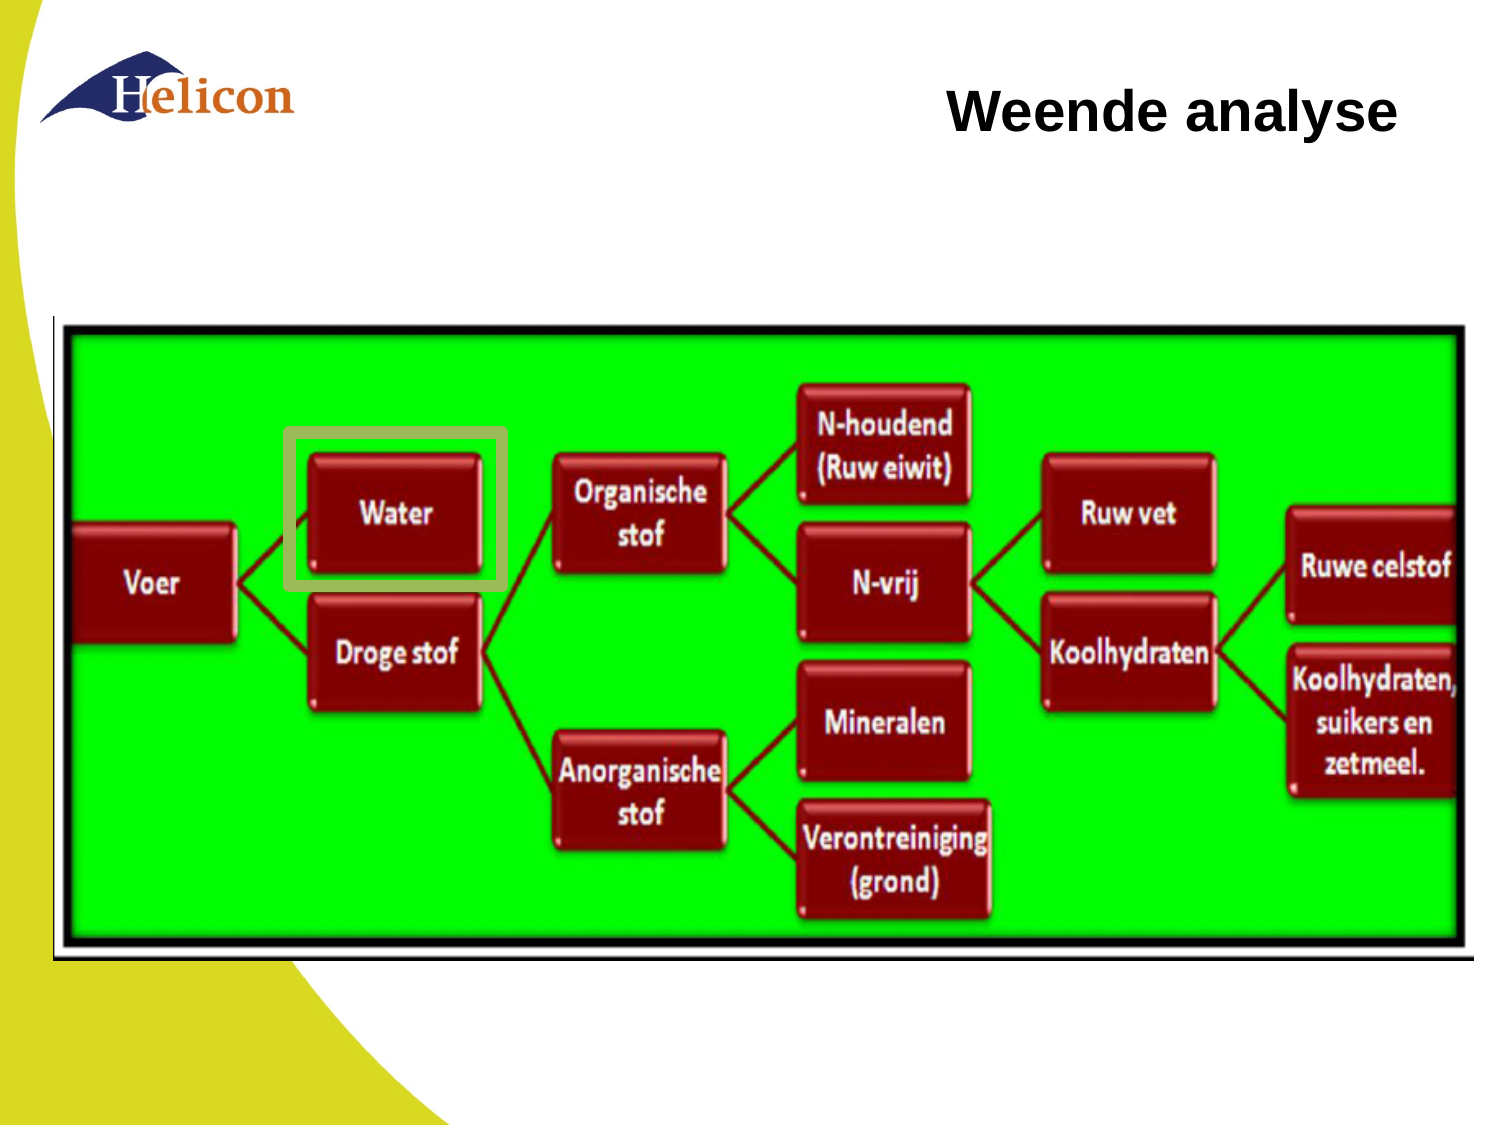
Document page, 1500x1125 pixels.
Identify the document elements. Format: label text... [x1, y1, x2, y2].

picture [0, 0, 1500, 1125]
title Weende analyse [324, 54, 1415, 161]
